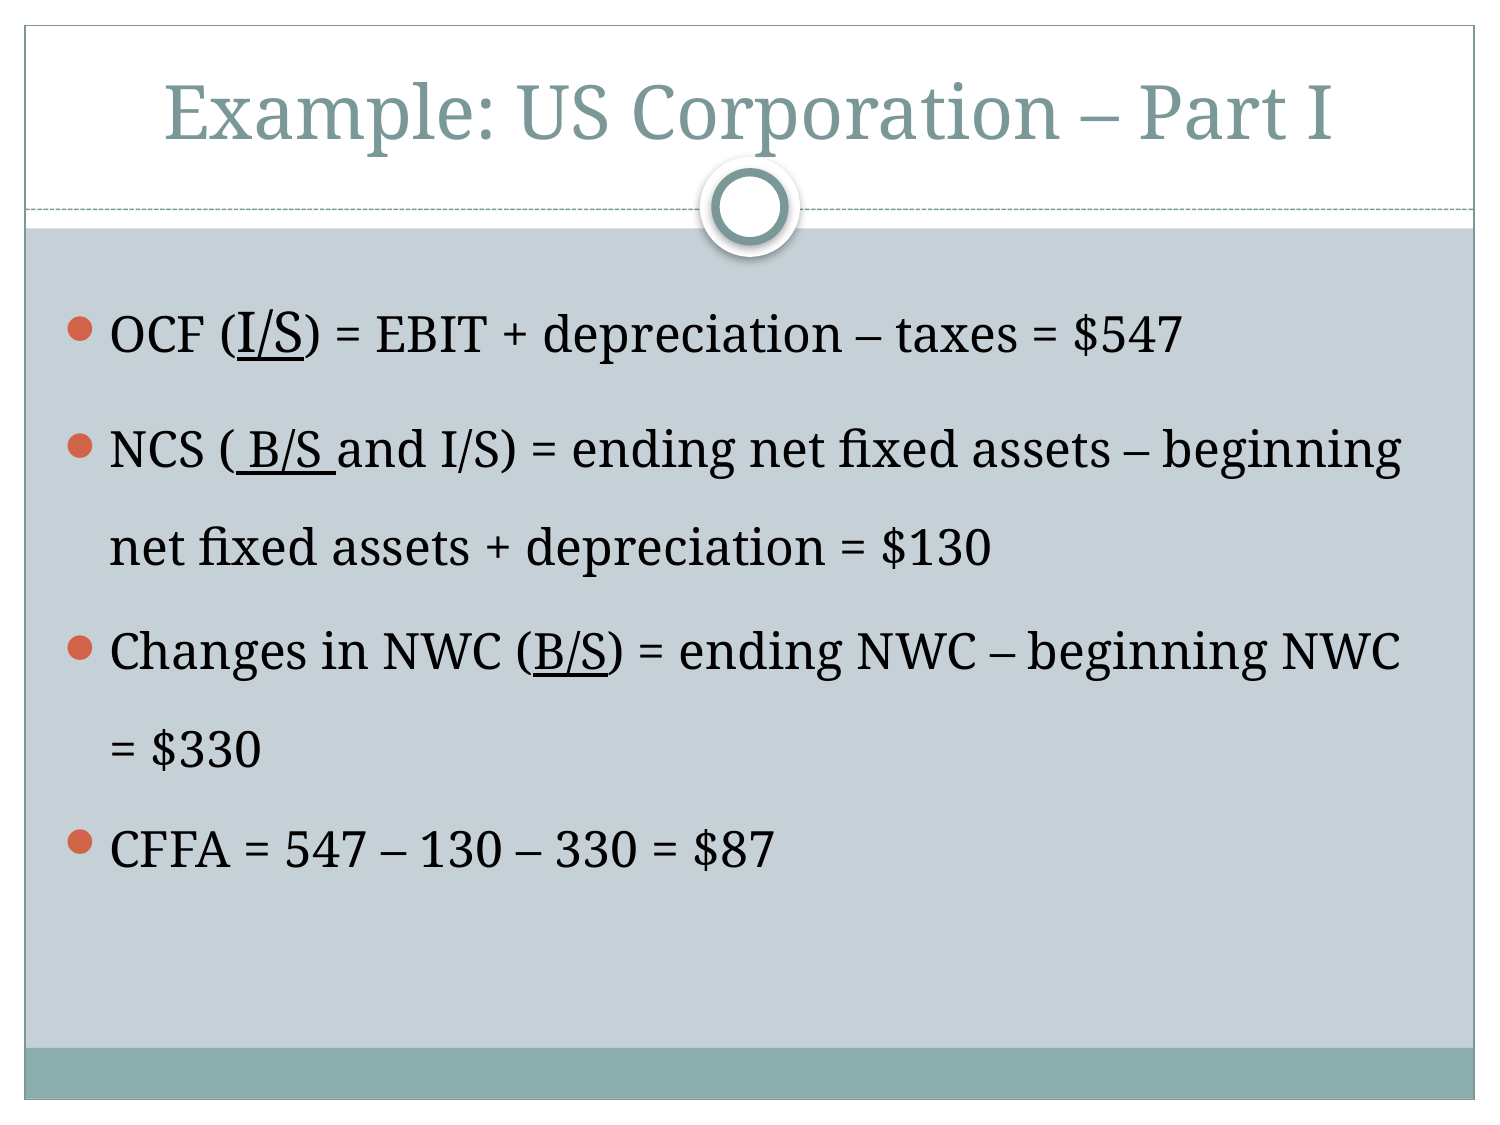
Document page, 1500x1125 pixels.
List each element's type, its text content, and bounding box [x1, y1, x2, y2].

list OCF (I/S) = EBIT + depreciation – taxes = $547 NCS ( B/S and I/S) = ending net fixed assets – beginning net fixed assets + depreciation = $130 Changes in NWC (B/S) = ending NWC – beginning NWC = $330 CFFA = 547 – 130 – 330 = $87 [49, 250, 1445, 1001]
title Example: US Corporation – Part I [49, 37, 1450, 162]
